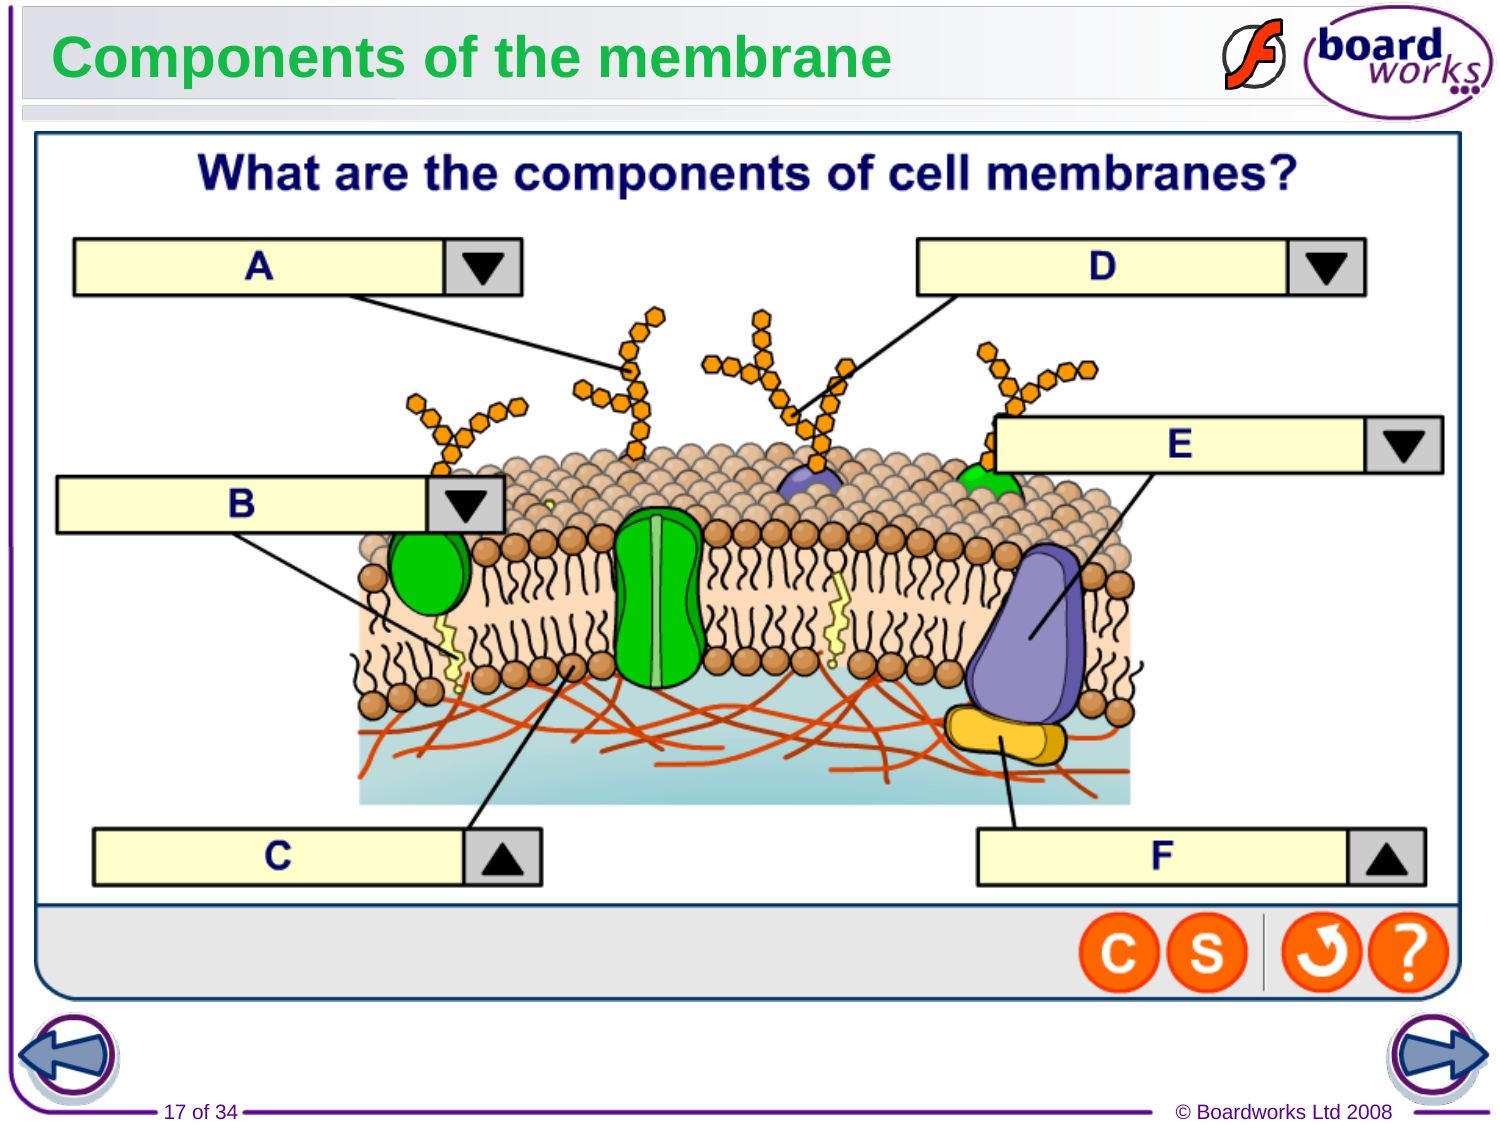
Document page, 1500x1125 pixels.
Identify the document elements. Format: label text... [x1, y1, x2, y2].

title Components of the membrane [36, 8, 1225, 99]
picture [0, 0, 1500, 1125]
